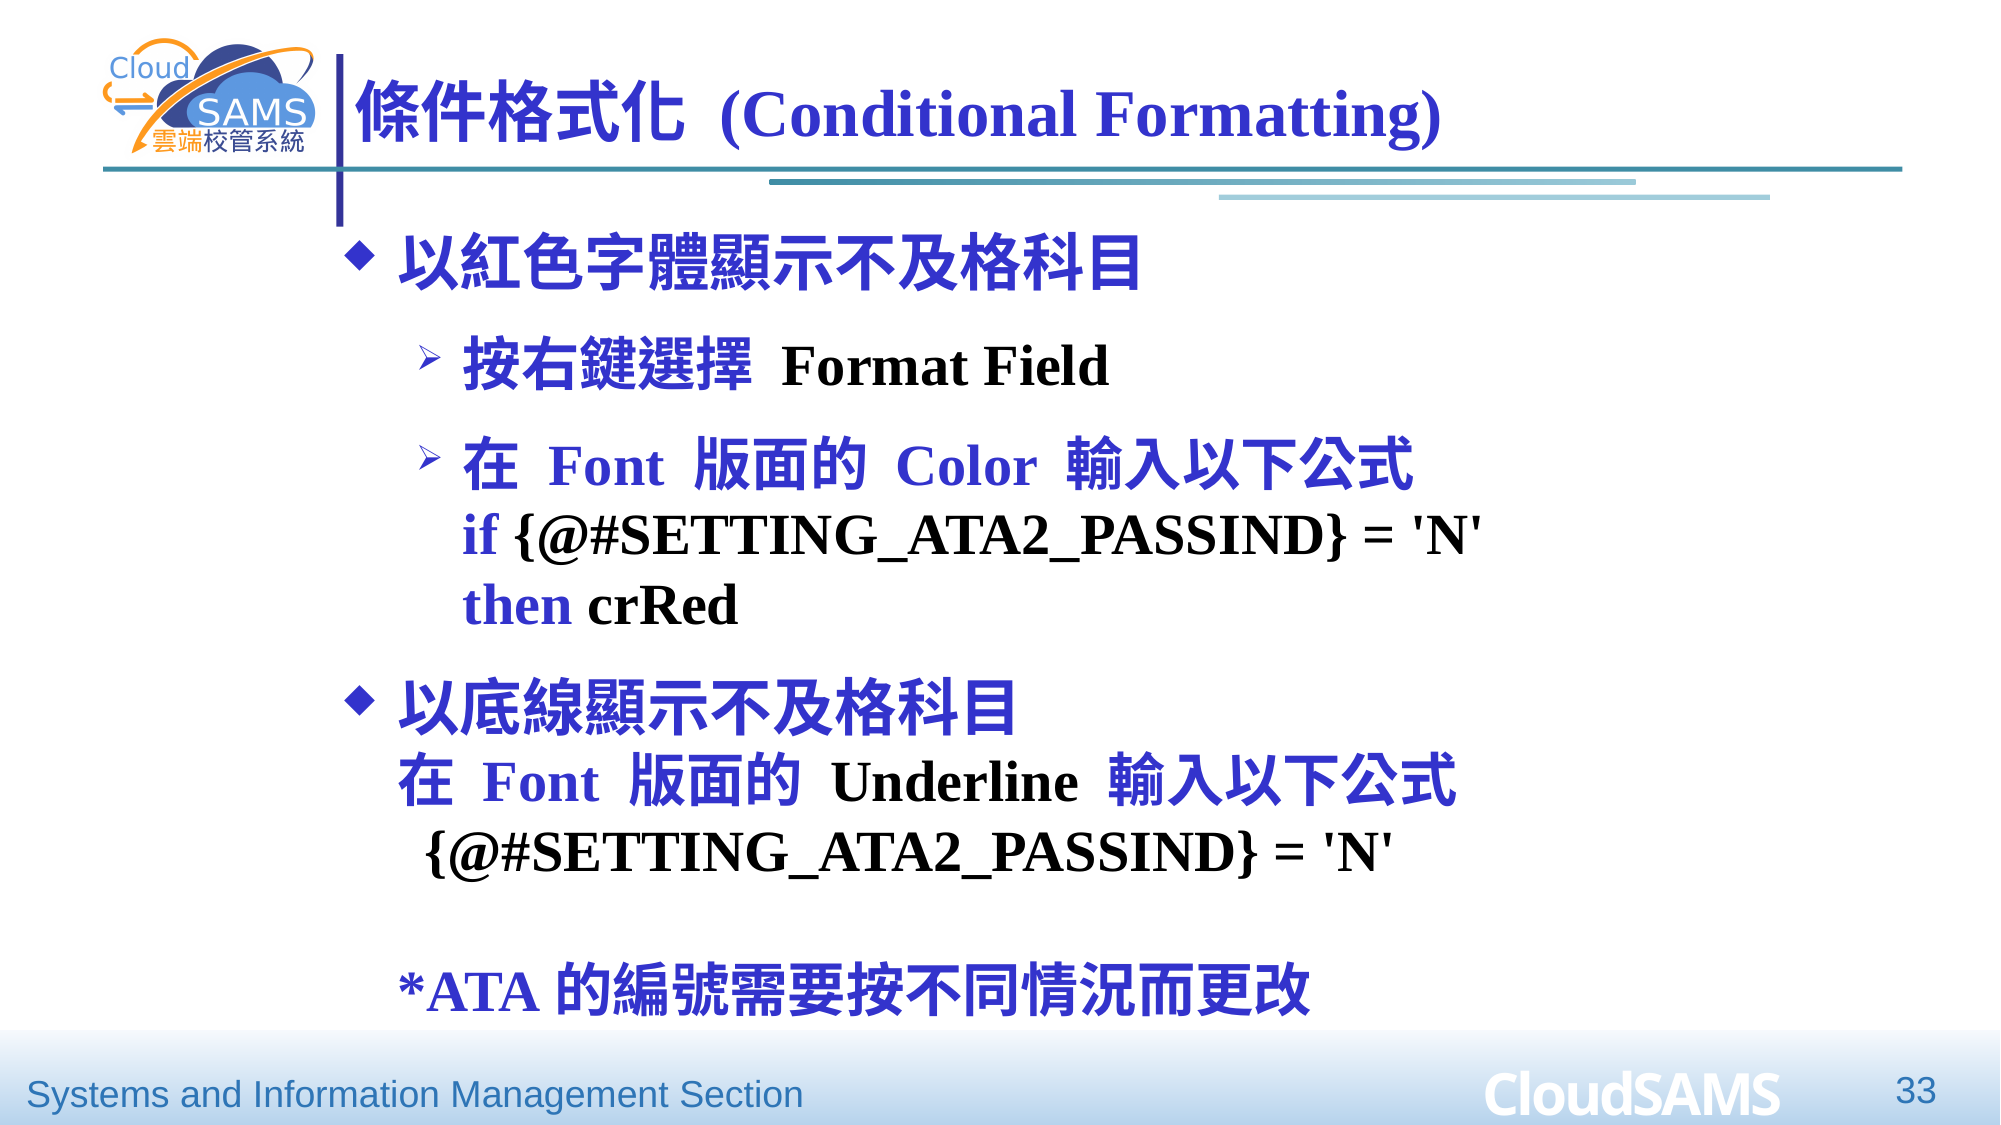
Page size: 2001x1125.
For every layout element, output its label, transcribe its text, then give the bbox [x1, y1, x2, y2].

title 條件格式化 (Conditional Formatting) [339, 32, 1540, 157]
slide_number 33 [1755, 1059, 1952, 1125]
picture [87, 7, 349, 175]
list 以紅色字體顯示不及格科目 按右鍵選擇 Format Field 在 Font 版面的 Color 輸入以下公式 if {@#SETTING_ATA2_PASSIND} = 'N' then crRed 以底線顯示不及格科目 在 Font 版面的 Underline 輸入以下公式 {@#SETTING_ATA2_PASSIND} = 'N' *ATA的編號需要按不同情況而更改 [326, 215, 1680, 1090]
picture [344, 157, 349, 166]
